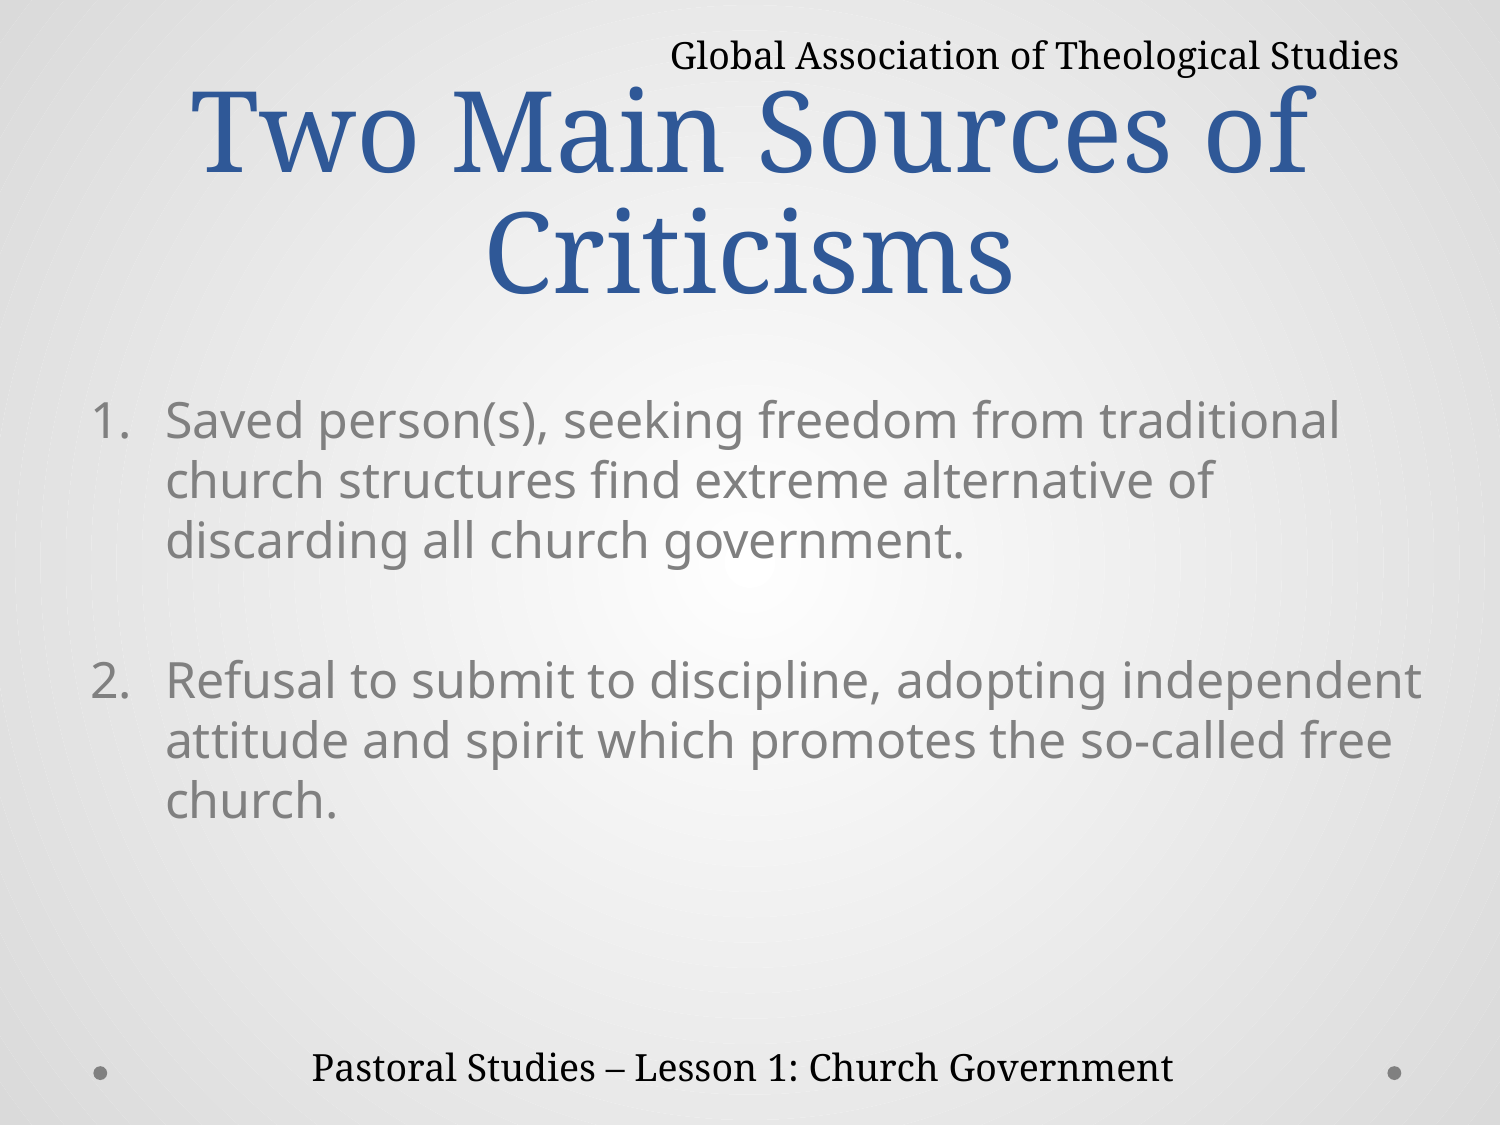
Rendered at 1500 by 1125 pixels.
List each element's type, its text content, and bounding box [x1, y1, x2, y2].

text_box Pastoral Studies – Lesson 1: Church Government [113, 1036, 1373, 1097]
title Two Main Sources of Criticisms [75, 61, 1425, 324]
list Saved person(s), seeking freedom from traditional church structures find extreme alternative of discarding all church government. Refusal to submit to discipline, adopting independent attitude and spirit which promotes the so-called free church. [75, 380, 1462, 1003]
text_box Global Association of Theological Studies [466, 24, 1425, 85]
